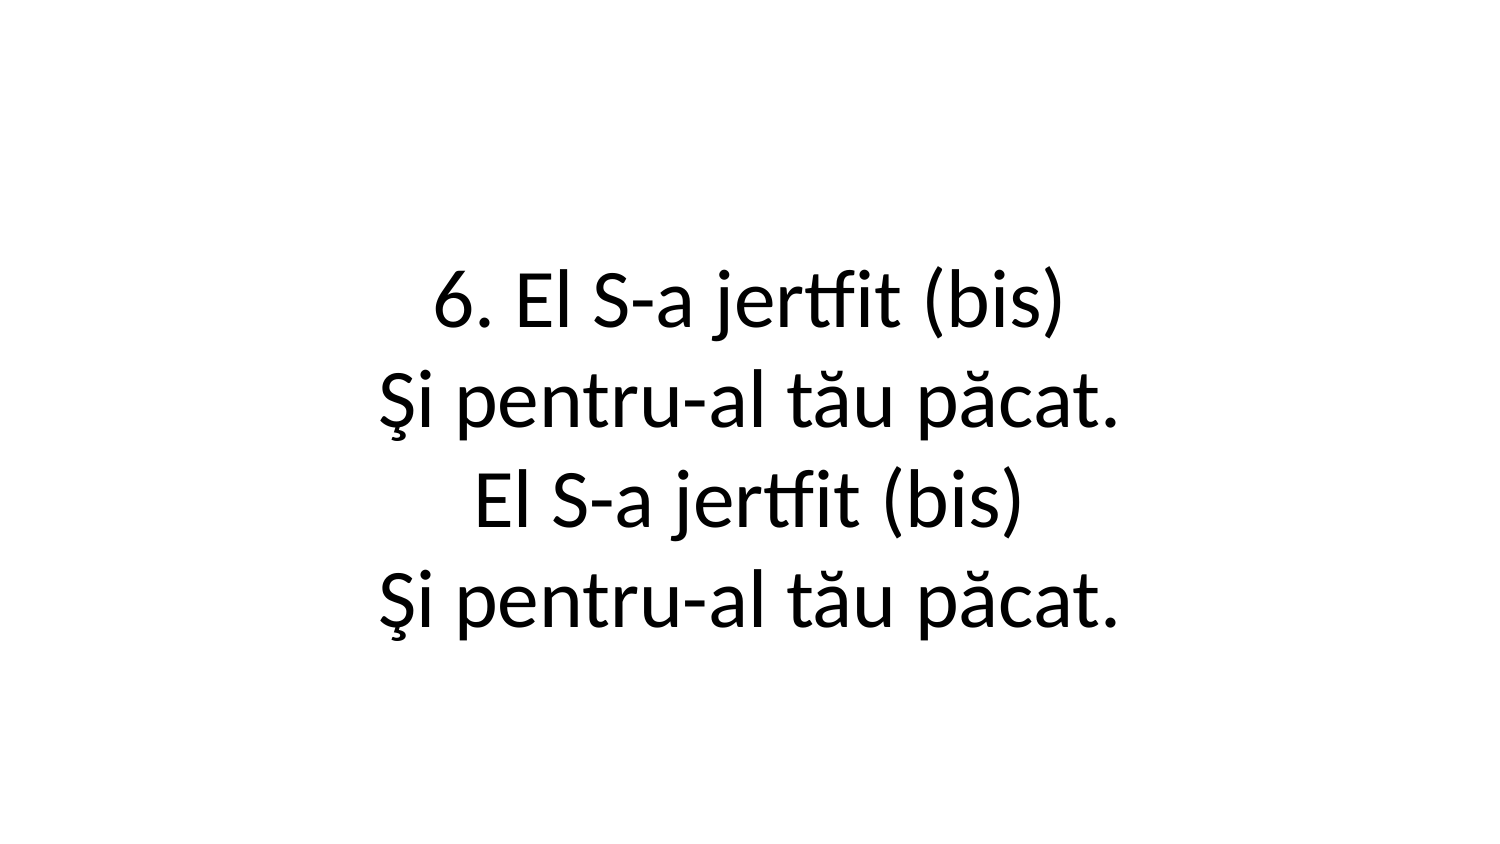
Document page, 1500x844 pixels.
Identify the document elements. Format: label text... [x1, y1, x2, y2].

text_box 6. El S-a jertfit (bis) Şi pentru-al tău păcat. El S-a jertfit (bis) Şi pentru-al tău păcat. [363, 192, 1137, 652]
